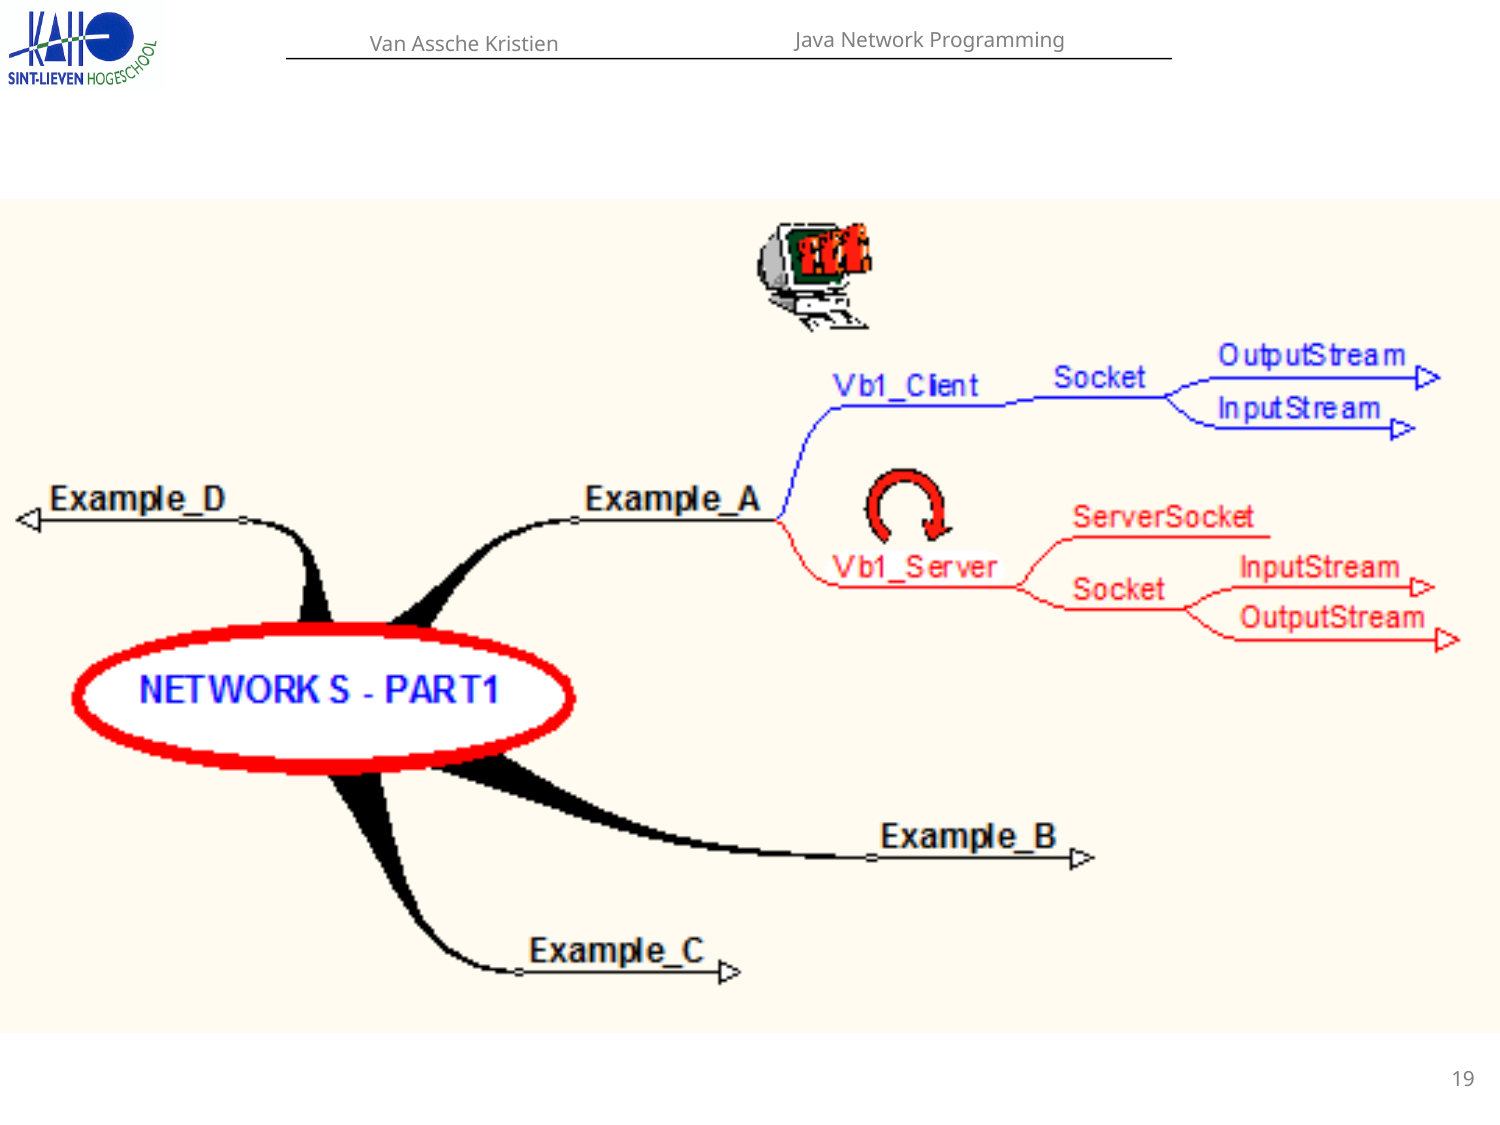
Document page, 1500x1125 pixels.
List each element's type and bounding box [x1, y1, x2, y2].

picture [0, 198, 1500, 1033]
picture [0, 0, 164, 91]
